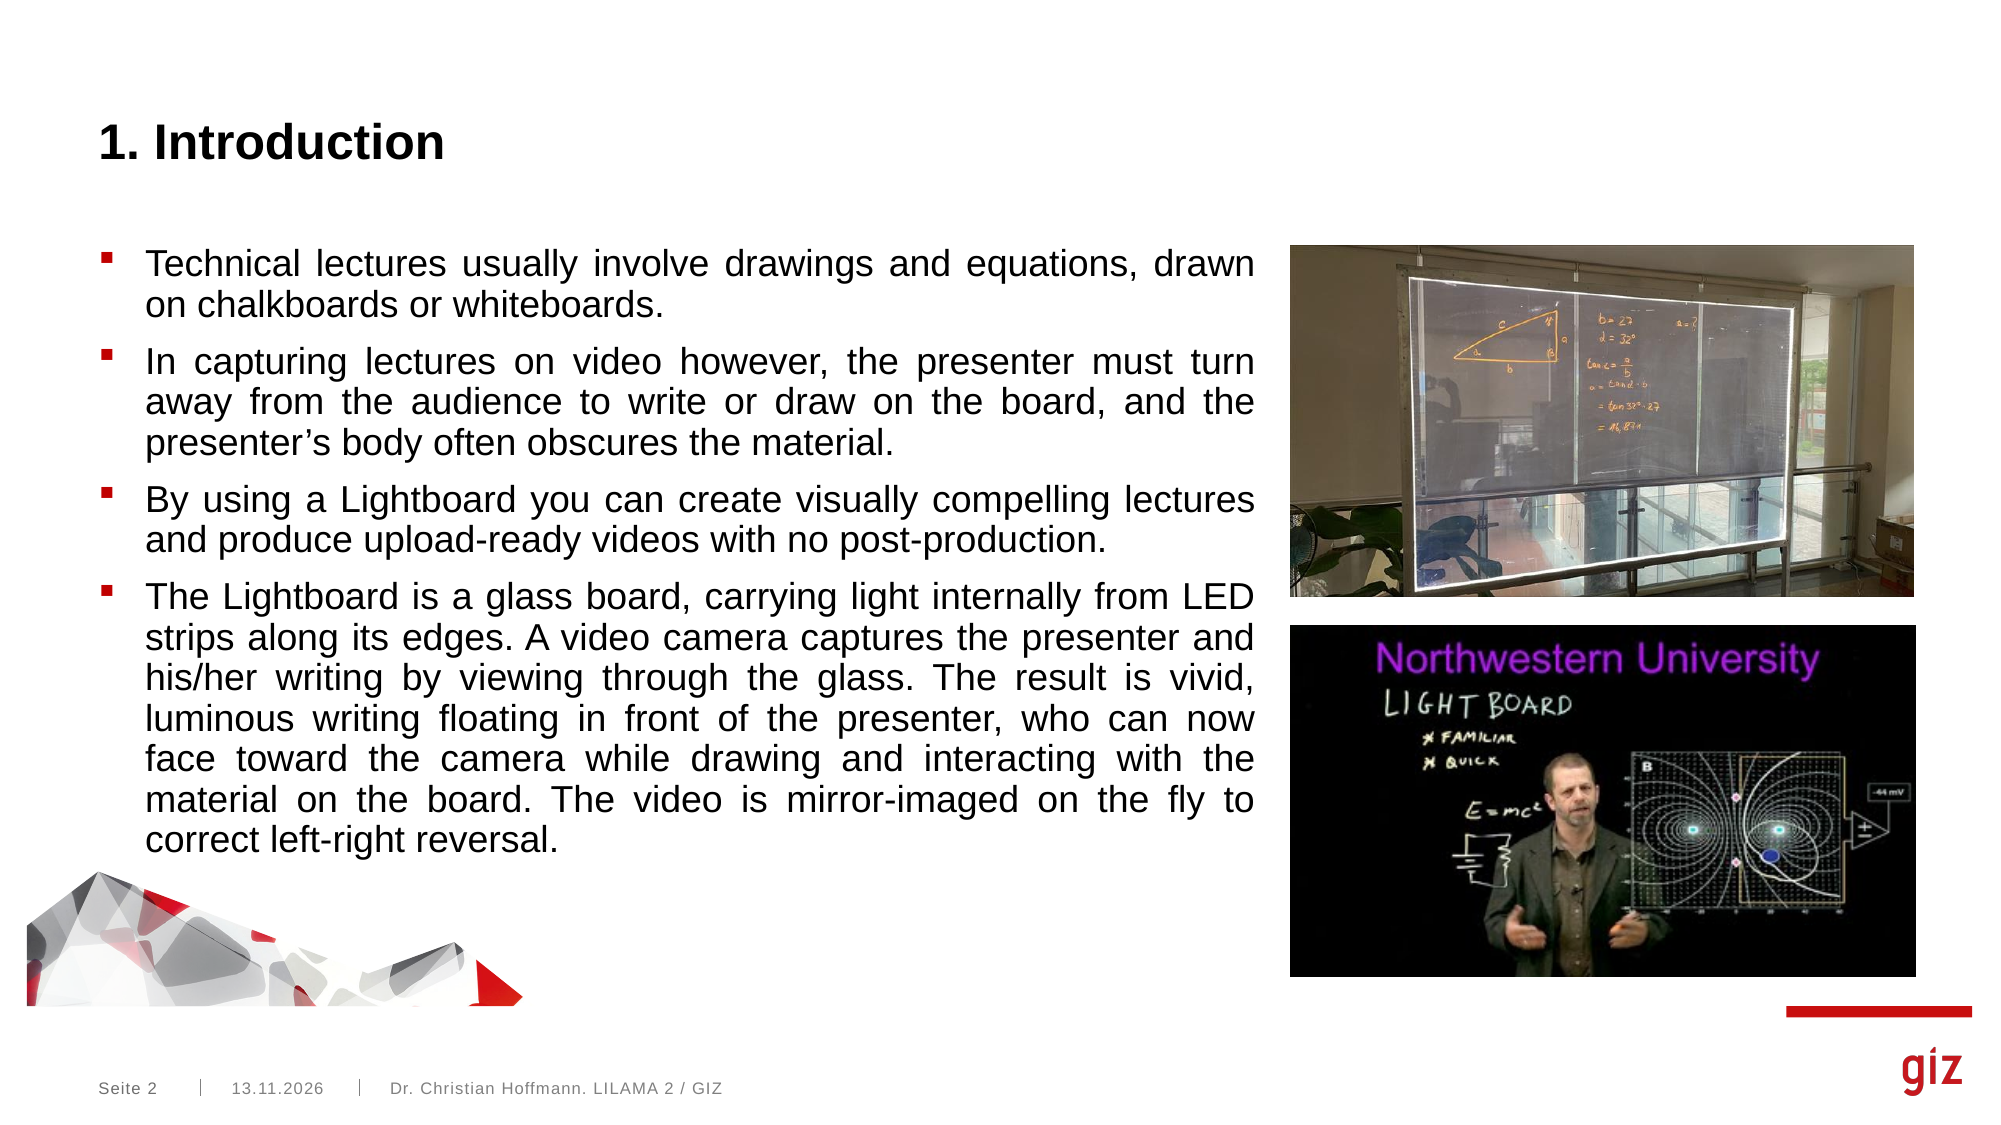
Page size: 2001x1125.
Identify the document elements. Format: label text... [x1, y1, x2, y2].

title 1. Introduction [98, 52, 1971, 171]
picture [110, 877, 447, 1007]
picture [1290, 245, 1914, 597]
picture [26, 872, 97, 1007]
picture [455, 942, 535, 1007]
list Technical lectures usually involve drawings and equations, drawn on chalkboards or whiteboards. In capturing lectures on video however, the presenter must turn away from the audience to write or draw on the board, and the presenter’s body often obscures the material. By using a Lightboard you can create visually compelling lectures and produce upload-ready videos with no post-production. The Lightboard is a glass board, carrying light internally from LED strips along its edges. A video camera captures the presenter and his/her writing by viewing through the glass. The result is vivid, luminous writing floating in front of the presenter, who can now face toward the camera while drawing and interacting with the material on the board. The video is mirror-imaged on the fly to correct left-right reversal. [98, 186, 1268, 877]
picture [1901, 1045, 1969, 1098]
picture [1290, 625, 1916, 977]
slide_number Seite 2 [98, 1077, 197, 1098]
footer Dr. Christian Hoffmann. LILAMA 2 / GIZ [390, 1077, 1668, 1098]
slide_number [231, 1077, 349, 1098]
